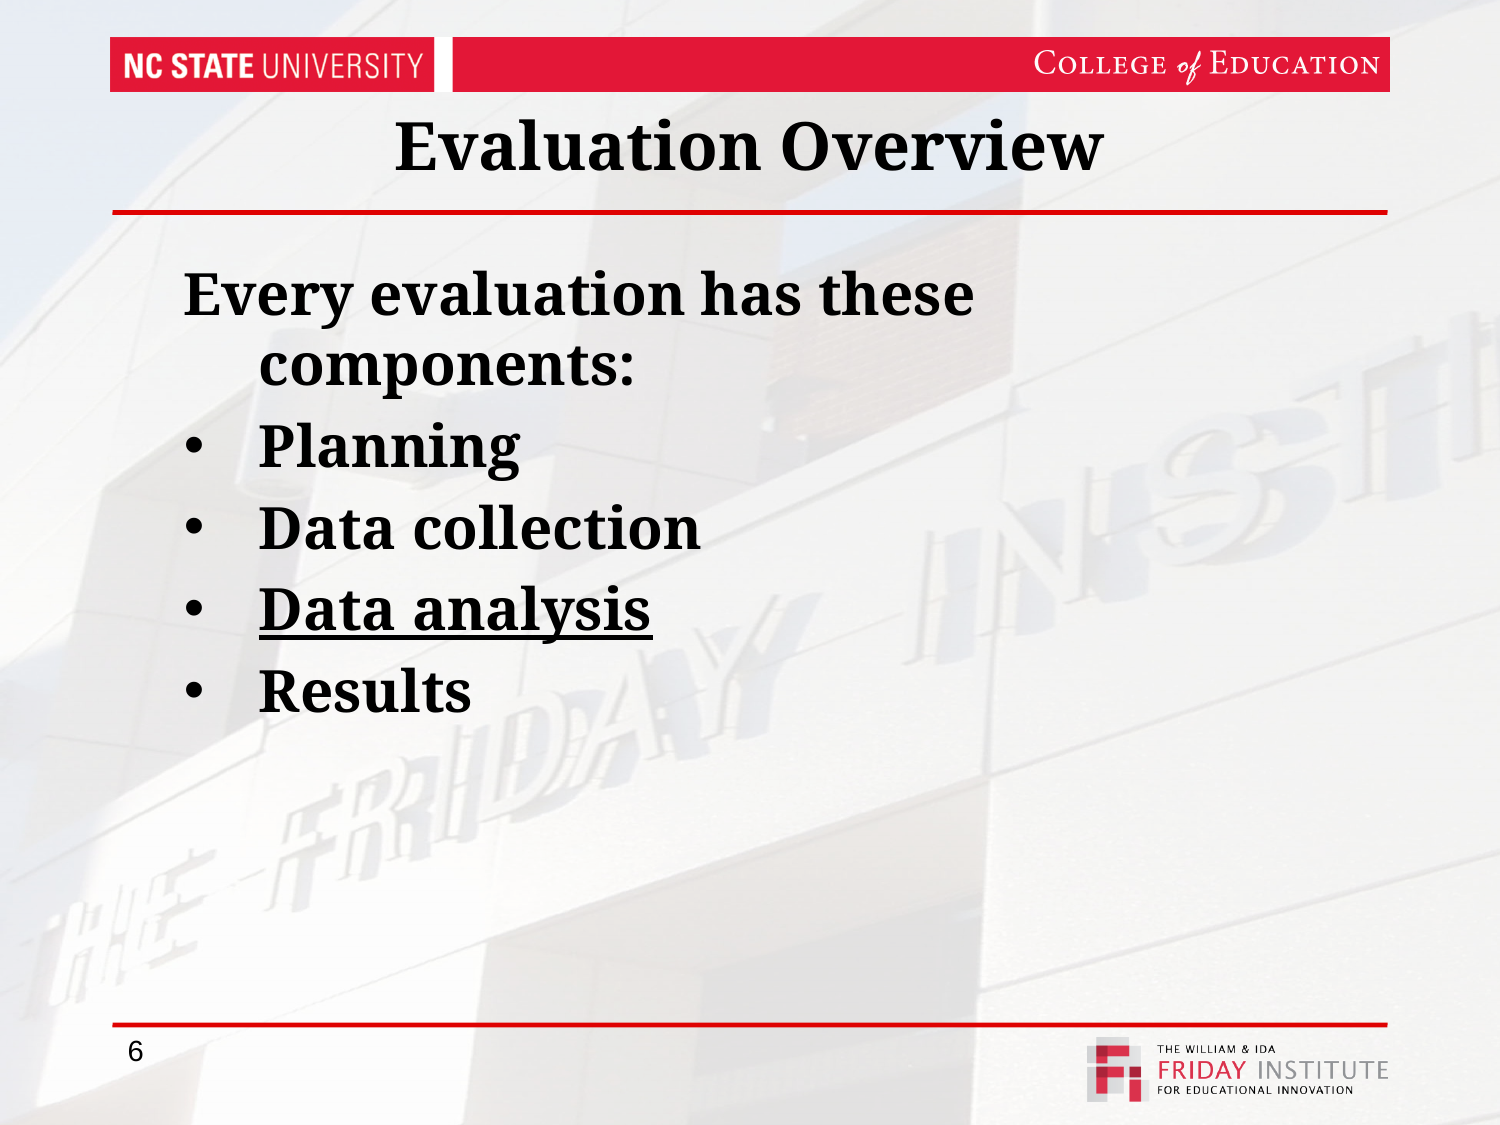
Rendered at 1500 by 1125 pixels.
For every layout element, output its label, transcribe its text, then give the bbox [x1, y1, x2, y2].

title Evaluation Overview [112, 49, 1388, 238]
picture [110, 37, 1390, 92]
picture [1087, 1037, 1388, 1102]
list Every evaluation has these components: Planning Data collection Data analysis Results [168, 249, 1332, 994]
slide_number 6 [112, 1024, 326, 1101]
